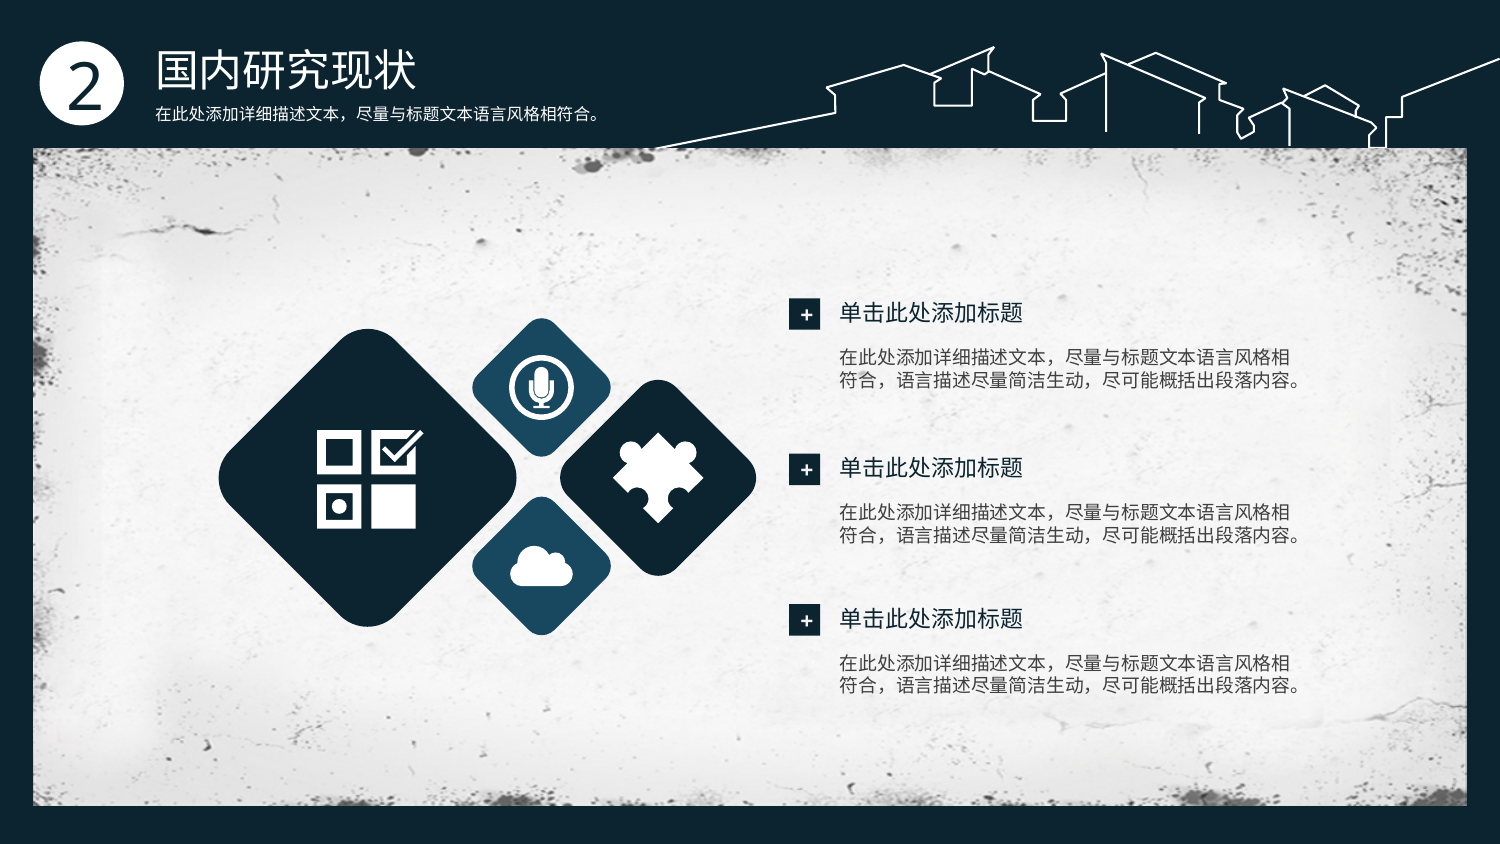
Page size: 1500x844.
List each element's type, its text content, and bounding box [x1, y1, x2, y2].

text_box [581, 400, 736, 555]
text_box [486, 332, 597, 442]
text_box 2 [39, 41, 124, 126]
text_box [554, 46, 1500, 169]
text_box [140, 35, 637, 132]
text_box [17, 7, 1483, 149]
picture [33, 148, 1467, 806]
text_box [250, 360, 485, 595]
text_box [486, 511, 597, 621]
